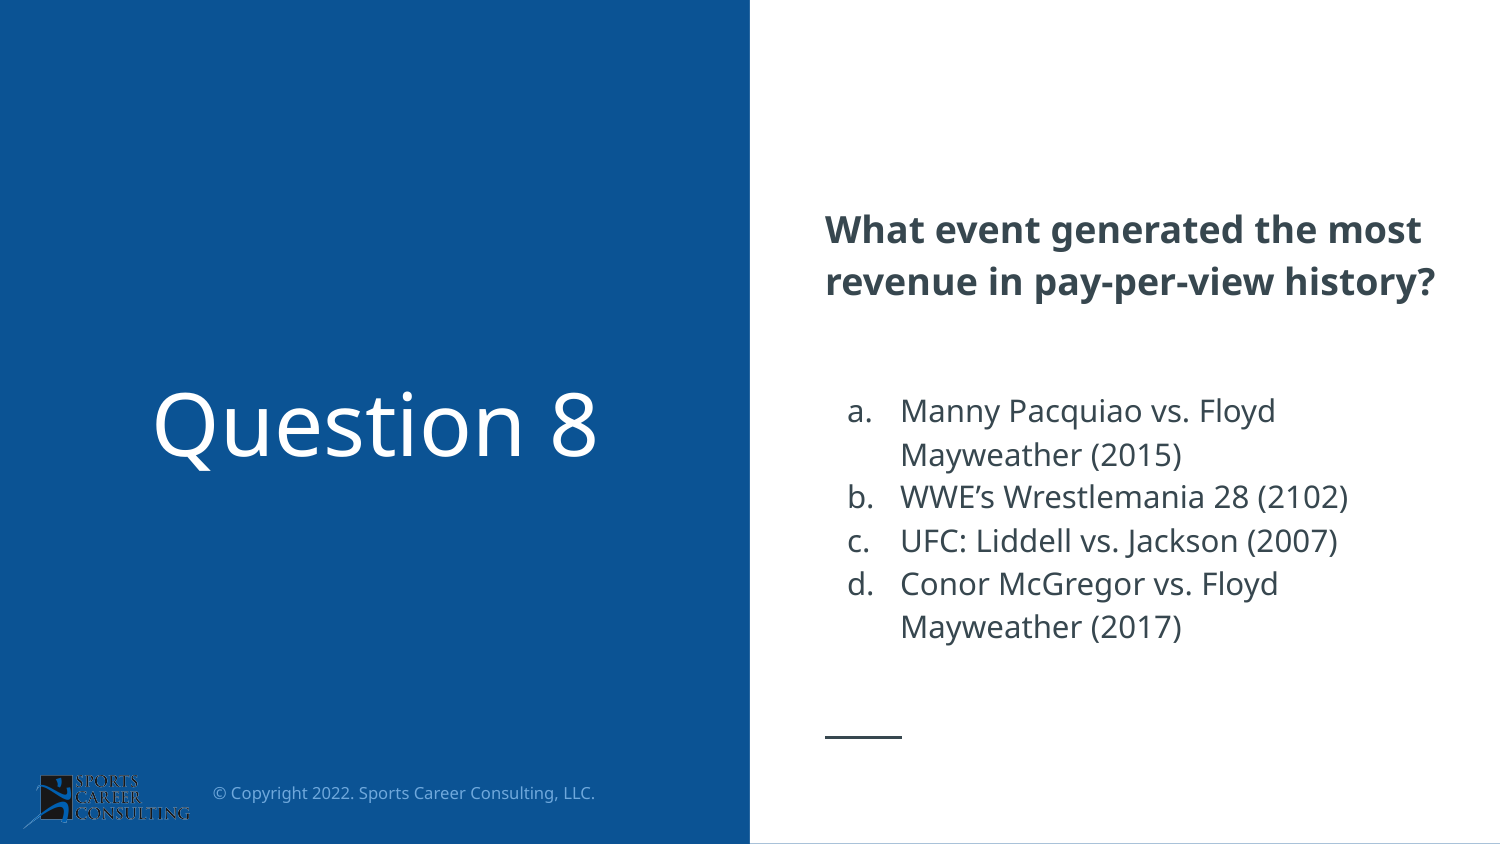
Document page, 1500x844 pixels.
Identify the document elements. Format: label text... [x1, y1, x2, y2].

text_box © Copyright 2022. Sports Career Consulting, LLC. [197, 767, 750, 838]
picture [22, 774, 190, 829]
list What event generated the most revenue in pay-per-view history? Manny Pacquiao vs. Floyd Mayweather (2015) WWE’s Wrestlemania 28 (2102) UFC: Liddell vs. Jackson (2007) Conor McGregor vs. Floyd Mayweather (2017) [810, 118, 1455, 725]
title Question 8 [43, 298, 708, 546]
